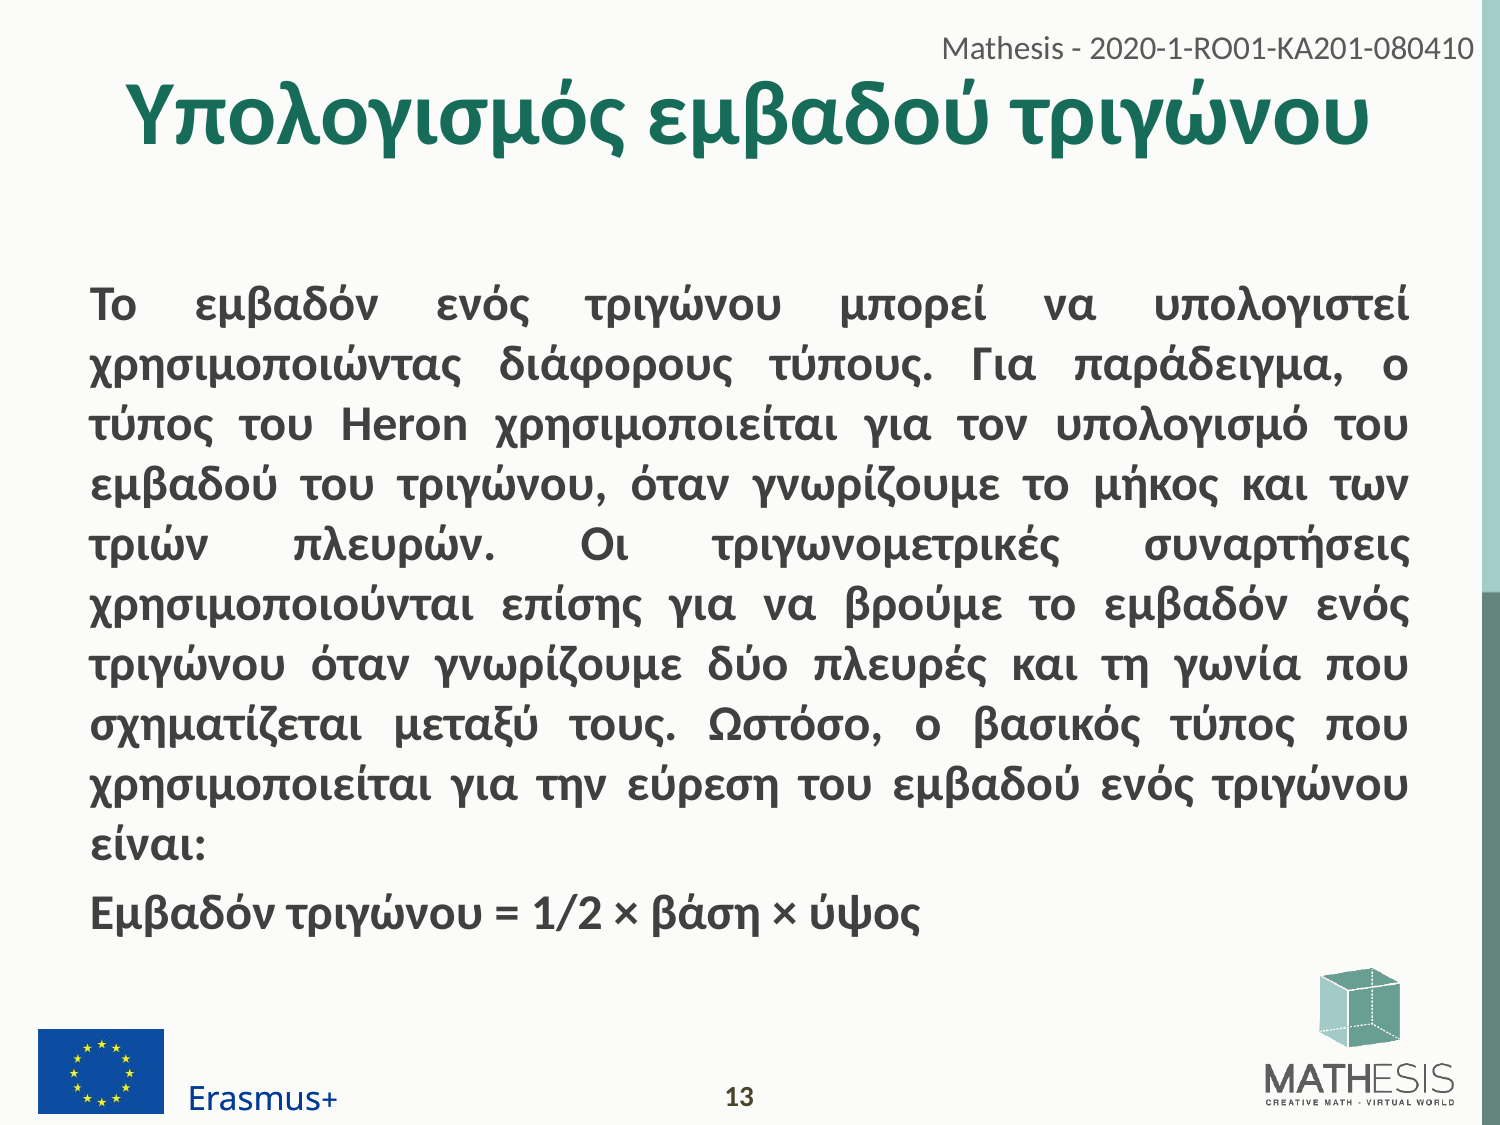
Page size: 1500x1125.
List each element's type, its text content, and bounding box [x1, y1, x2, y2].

list Το εμβαδόν ενός τριγώνου μπορεί να υπολογιστεί χρησιμοποιώντας διάφορους τύπους. Για παράδειγμα, ο τύπος του Heron χρησιμοποιείται για τον υπολογισμό του εμβαδού του τριγώνου, όταν γνωρίζουμε το μήκος και των τριών πλευρών. Οι τριγωνομετρικές συναρτήσεις χρησιμοποιούνται επίσης για να βρούμε το εμβαδόν ενός τριγώνου όταν γνωρίζουμε δύο πλευρές και τη γωνία που σχηματίζεται μεταξύ τους. Ωστόσο, ο βασικός τύπος που χρησιμοποιείται για την εύρεση του εμβαδού ενός τριγώνου είναι: Εμβαδόν τριγώνου = 1/2 × βάση × ύψος [75, 262, 1425, 1005]
title Υπολογισμός εμβαδού τριγώνου [75, 45, 1425, 233]
picture [38, 1029, 164, 1114]
